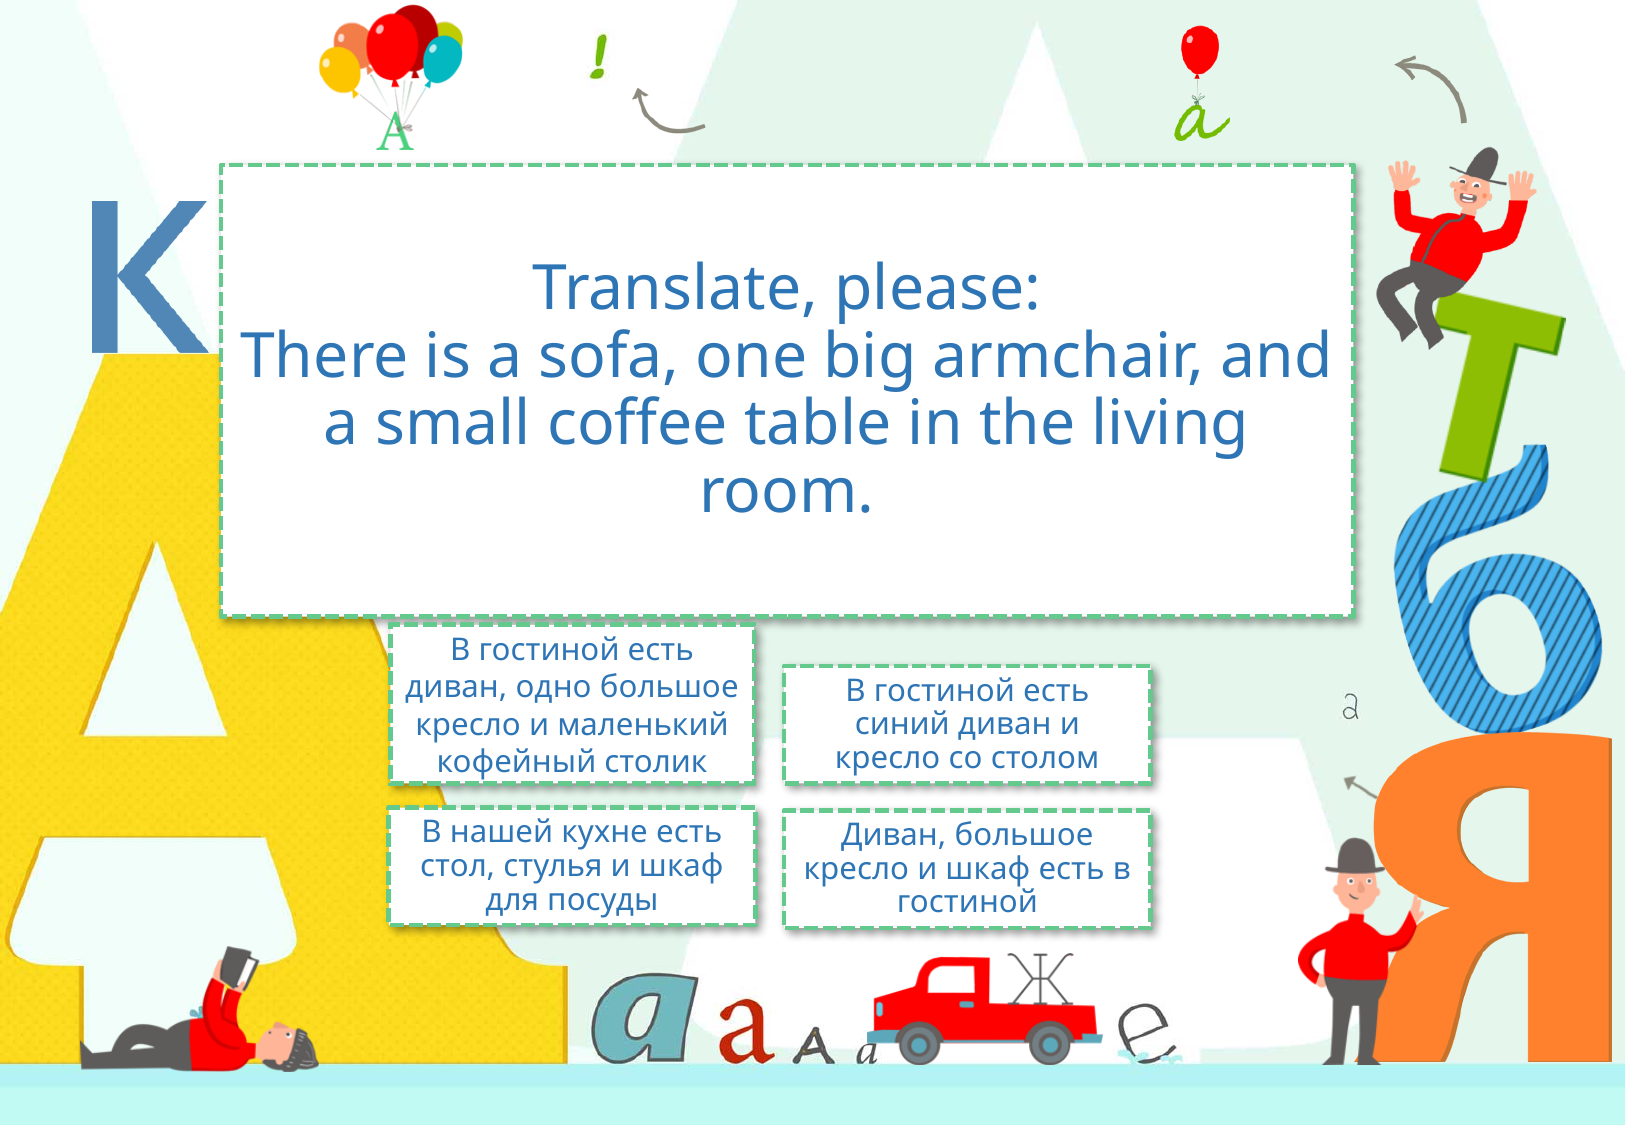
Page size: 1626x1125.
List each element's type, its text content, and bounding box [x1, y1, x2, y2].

text_box В нашей кухне есть стол, стулья и шкаф для посуды [388, 807, 756, 926]
text_box В гостиной есть диван, одно большое кресло и маленький кофейный столик [389, 624, 755, 785]
title Translate, please: There is a sofa, one big armchair, and a small coffee table in the living room. [218, 162, 1357, 620]
text_box В гостиной есть синий диван и кресло со столом [784, 665, 1151, 784]
picture [0, 0, 1626, 1125]
text_box Диван, большое кресло и шкаф есть в гостиной [784, 810, 1151, 928]
